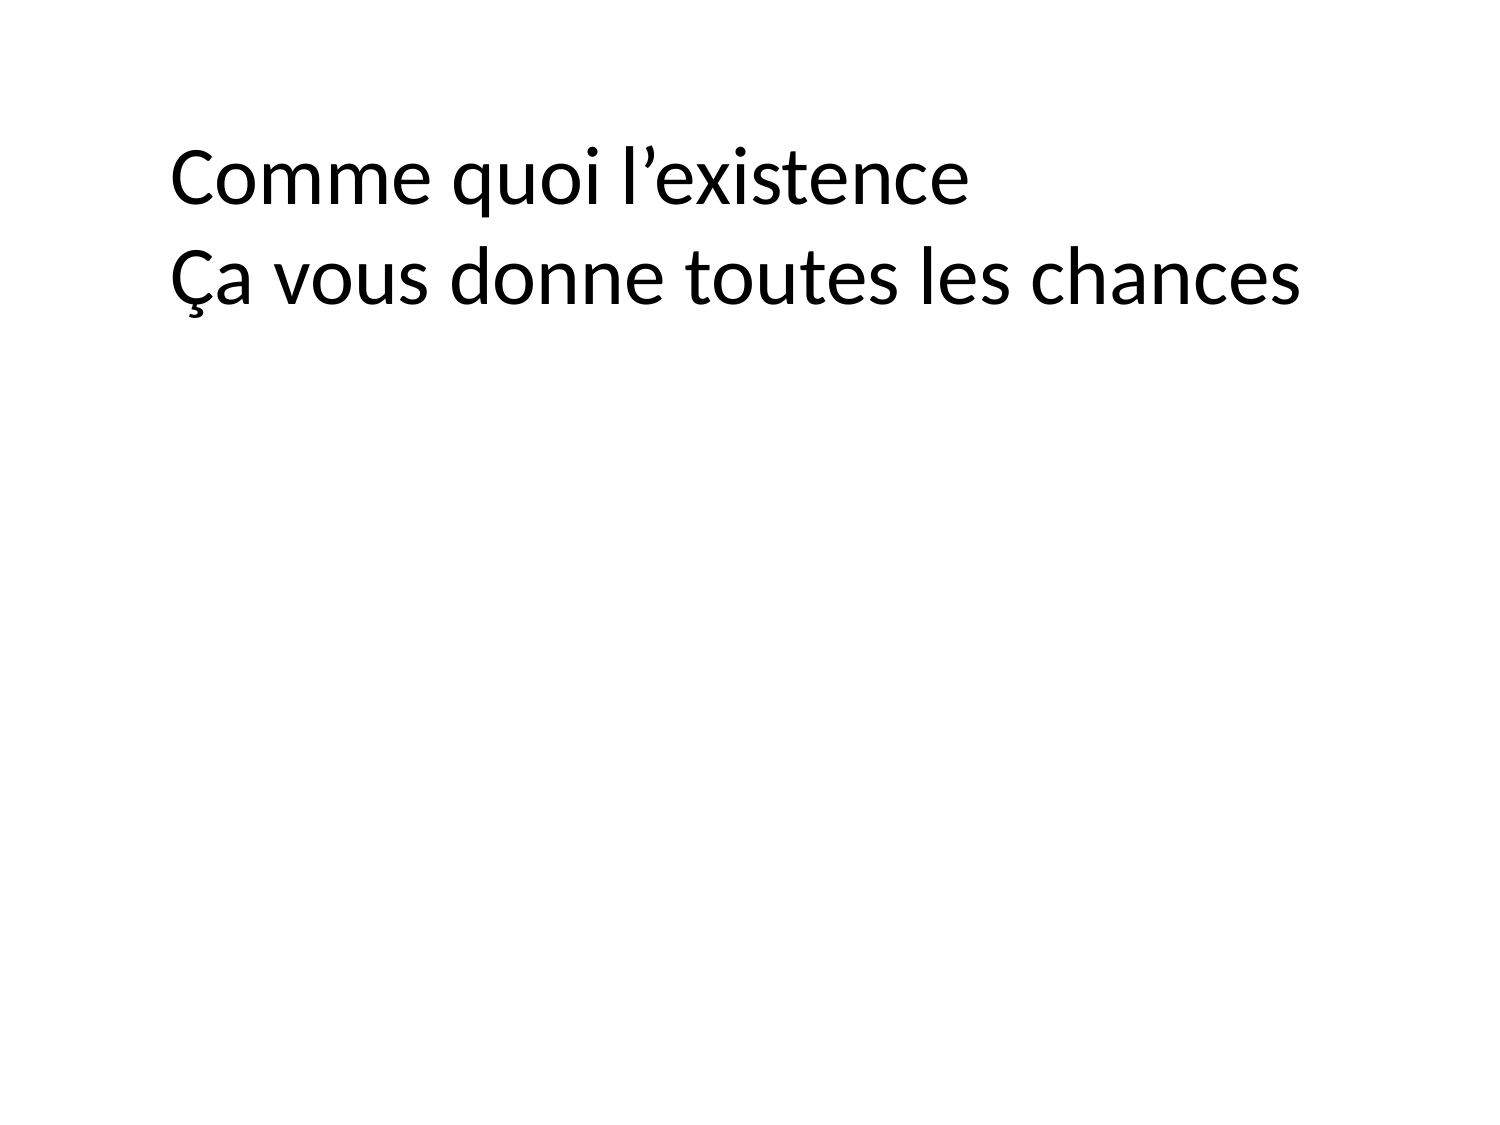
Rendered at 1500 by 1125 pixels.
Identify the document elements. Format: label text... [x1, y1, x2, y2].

text_box Comme quoi l’existence Ça vous donne toutes les chances [155, 113, 1319, 329]
